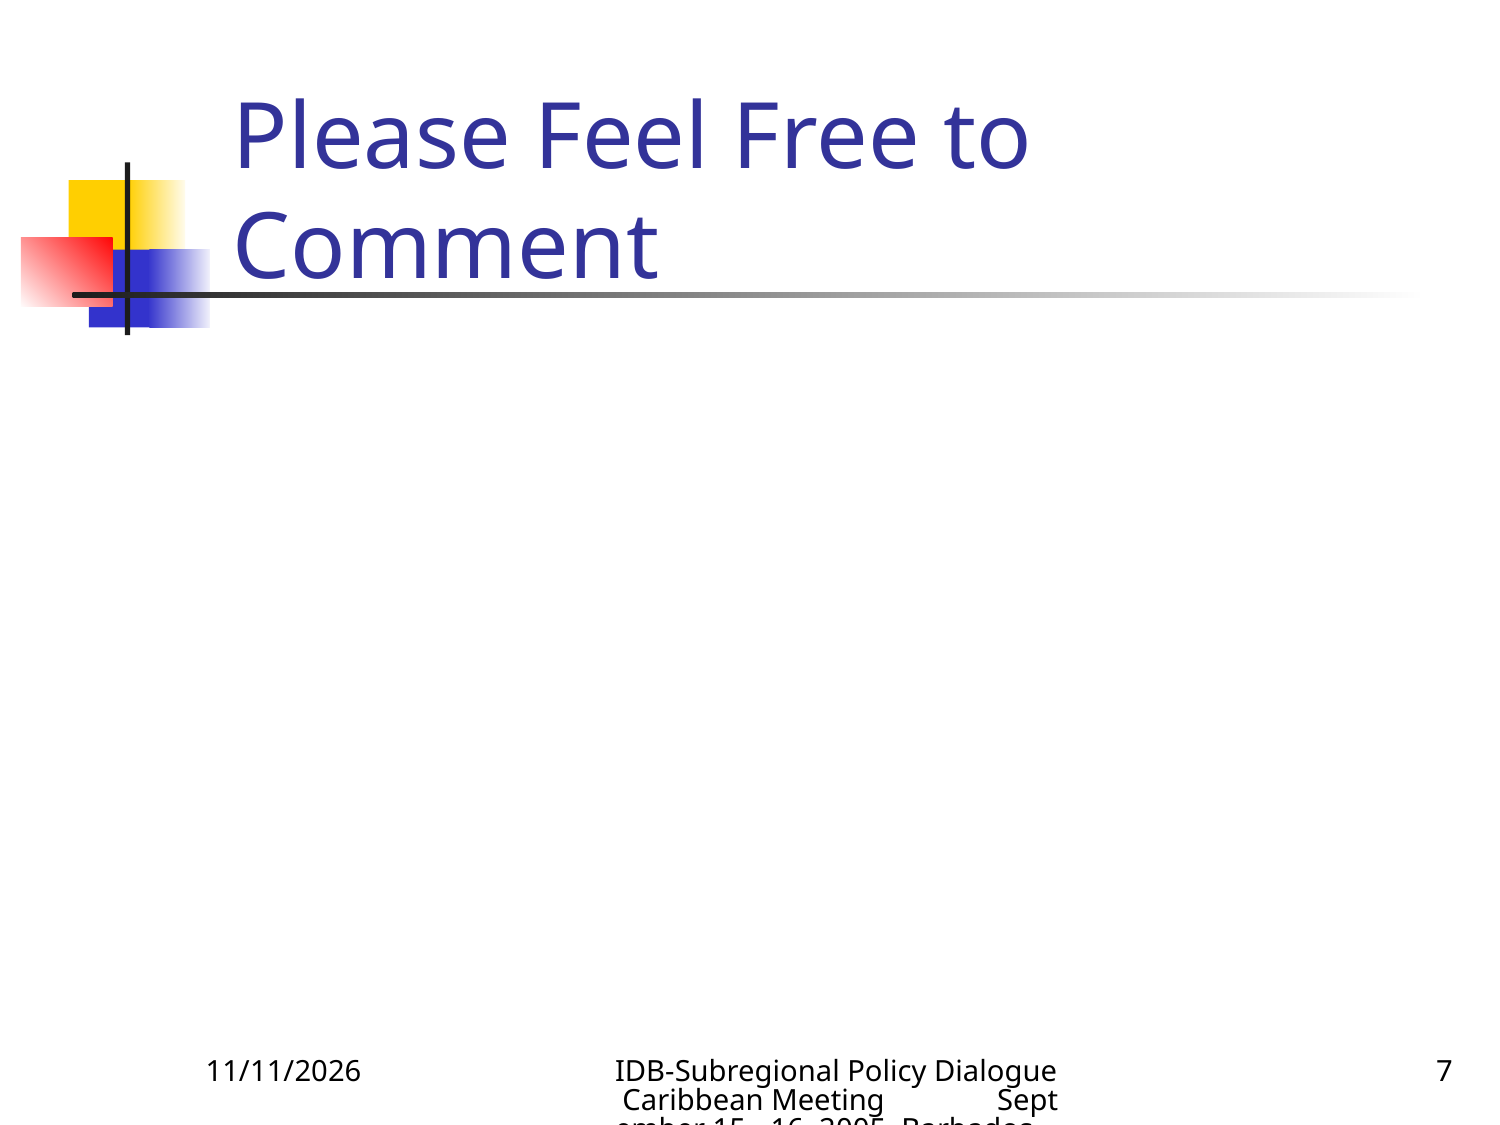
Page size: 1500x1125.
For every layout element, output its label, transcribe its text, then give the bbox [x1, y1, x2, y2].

text_box Please Feel Free to Comment [218, 64, 1497, 305]
title [188, 34, 1468, 276]
footer IDB-Subregional Policy Dialogue Caribbean Meeting September 15 - 16, 2005, Barbados [599, 1023, 1076, 1100]
slide_number 7 [1154, 1023, 1468, 1100]
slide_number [190, 1023, 504, 1100]
